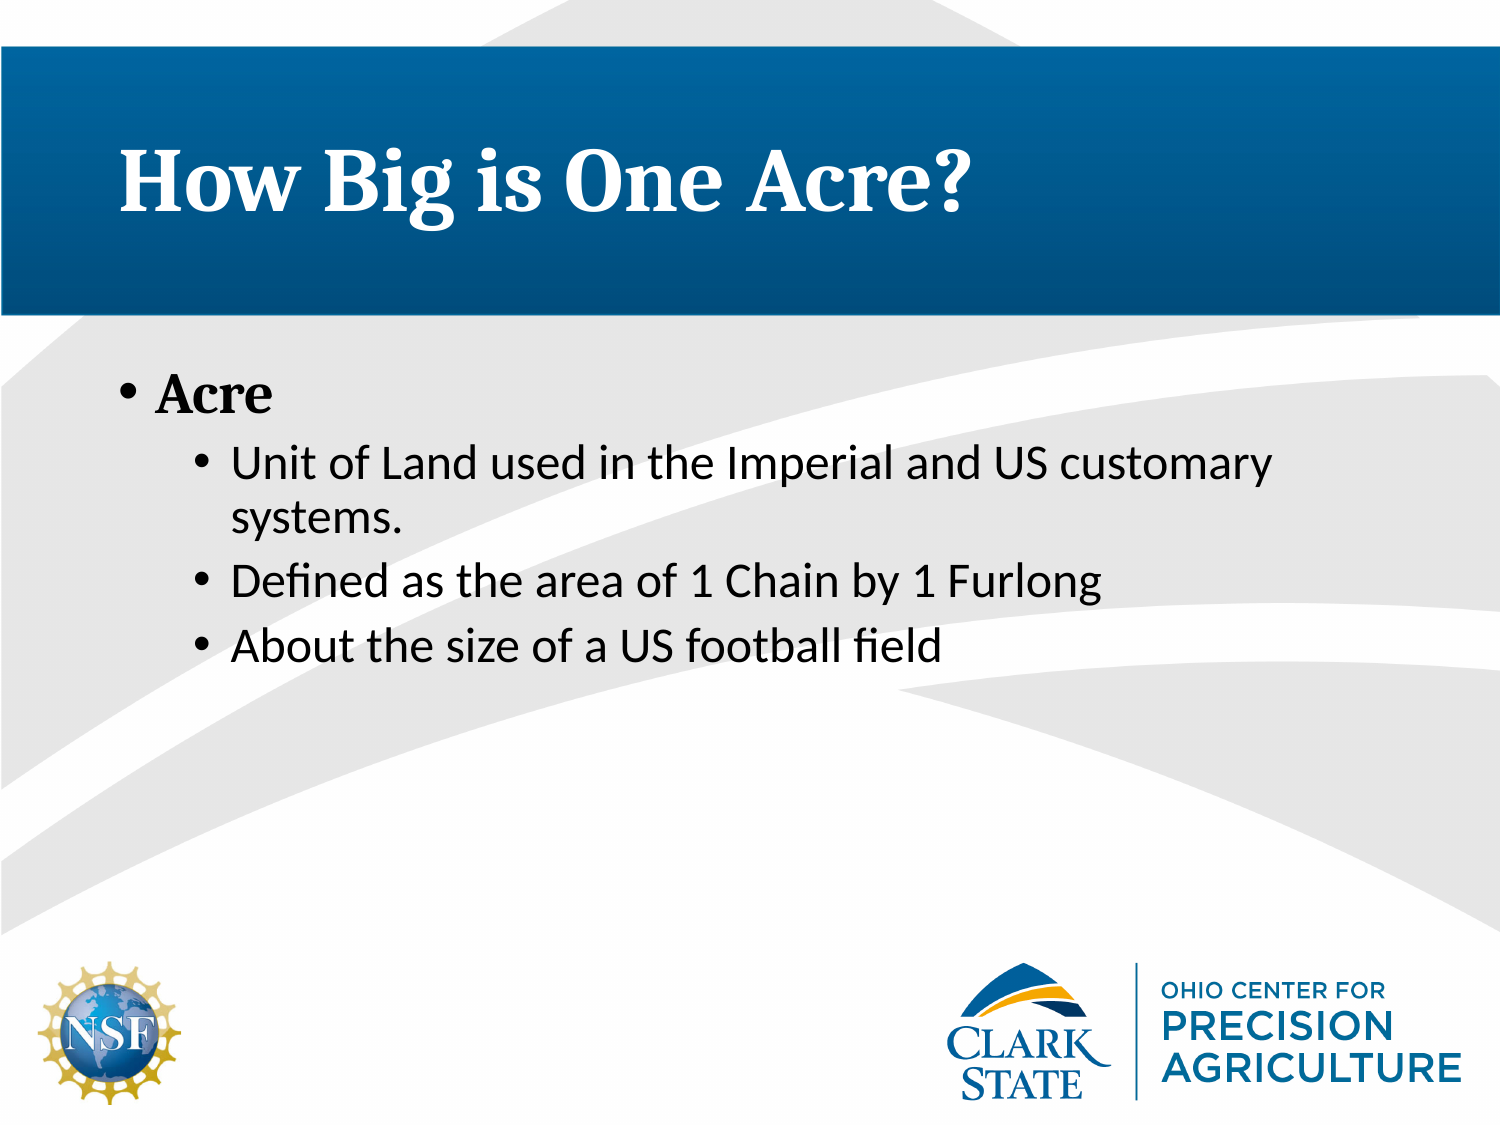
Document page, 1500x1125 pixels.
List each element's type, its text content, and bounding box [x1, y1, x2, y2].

picture [0, 0, 1500, 1125]
list Acre Unit of Land used in the Imperial and US customary systems. Defined as the area of 1 Chain by 1 Furlong About the size of a US football field [103, 355, 1397, 897]
title How Big is One Acre? [103, 50, 1397, 313]
picture [4, 49, 1500, 313]
